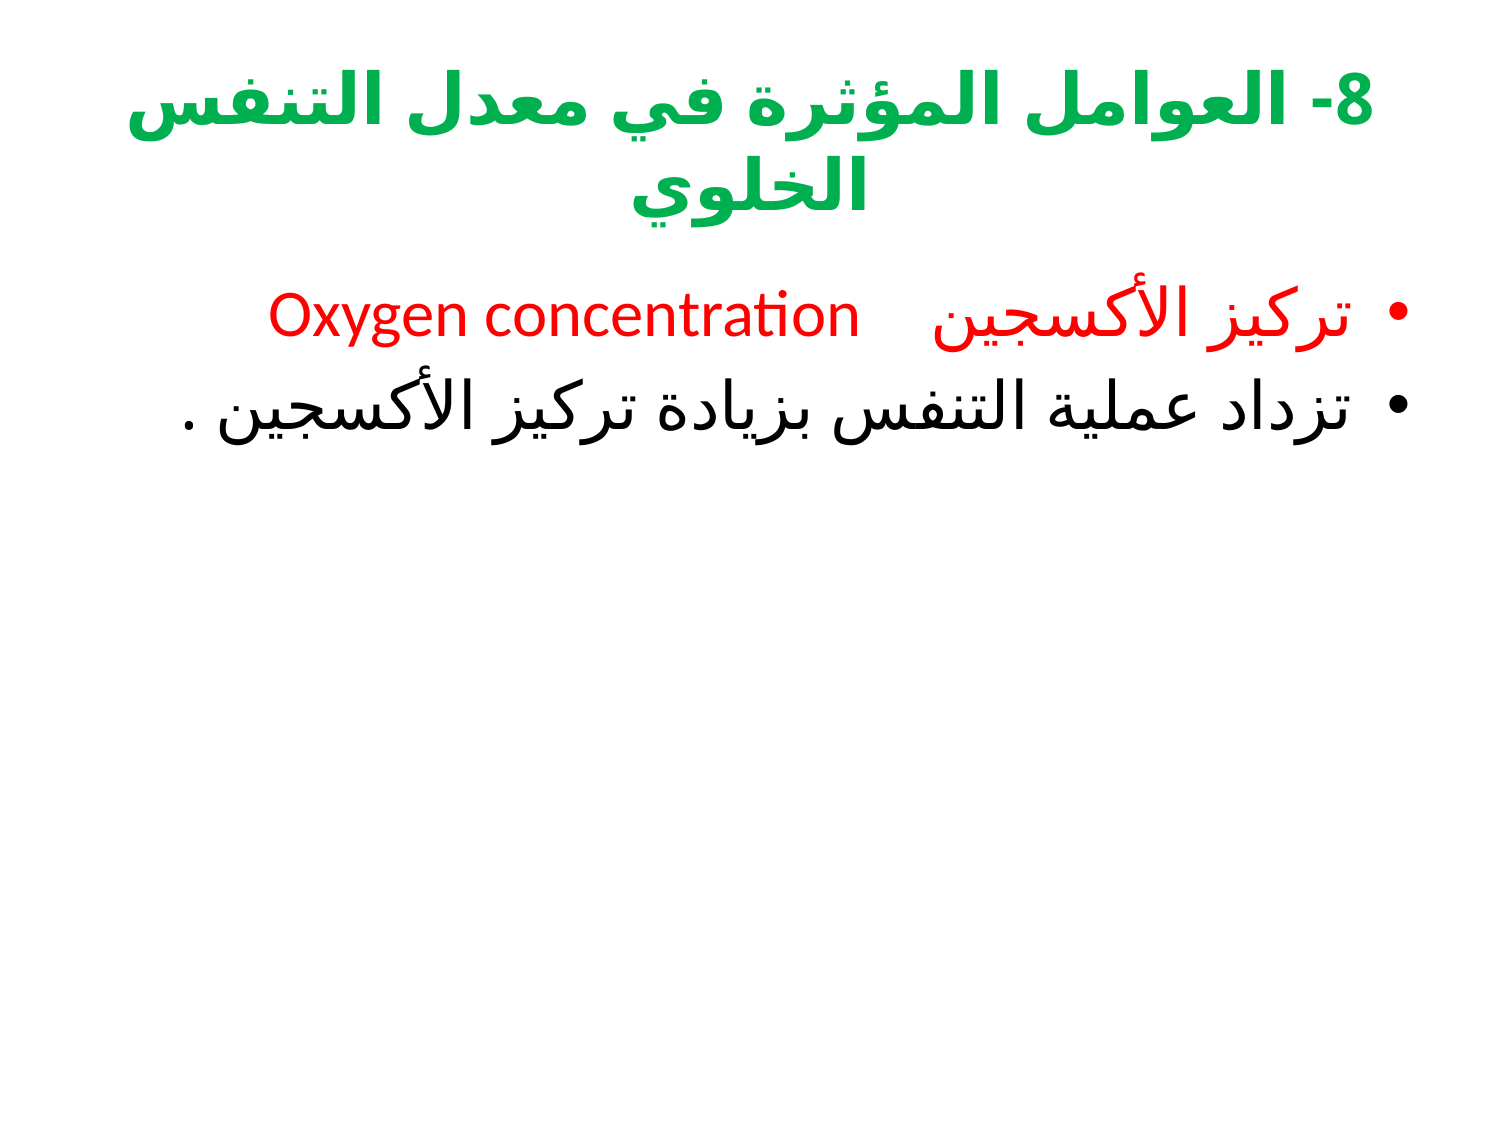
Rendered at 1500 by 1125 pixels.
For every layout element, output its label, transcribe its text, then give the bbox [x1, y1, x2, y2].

title 8- العوامل المؤثرة في معدل التنفس الخلوي [75, 45, 1425, 233]
list تركيز الأكسجين Oxygen concentration تزداد عملية التنفس بزيادة تركيز الأكسجين . [75, 262, 1425, 1005]
